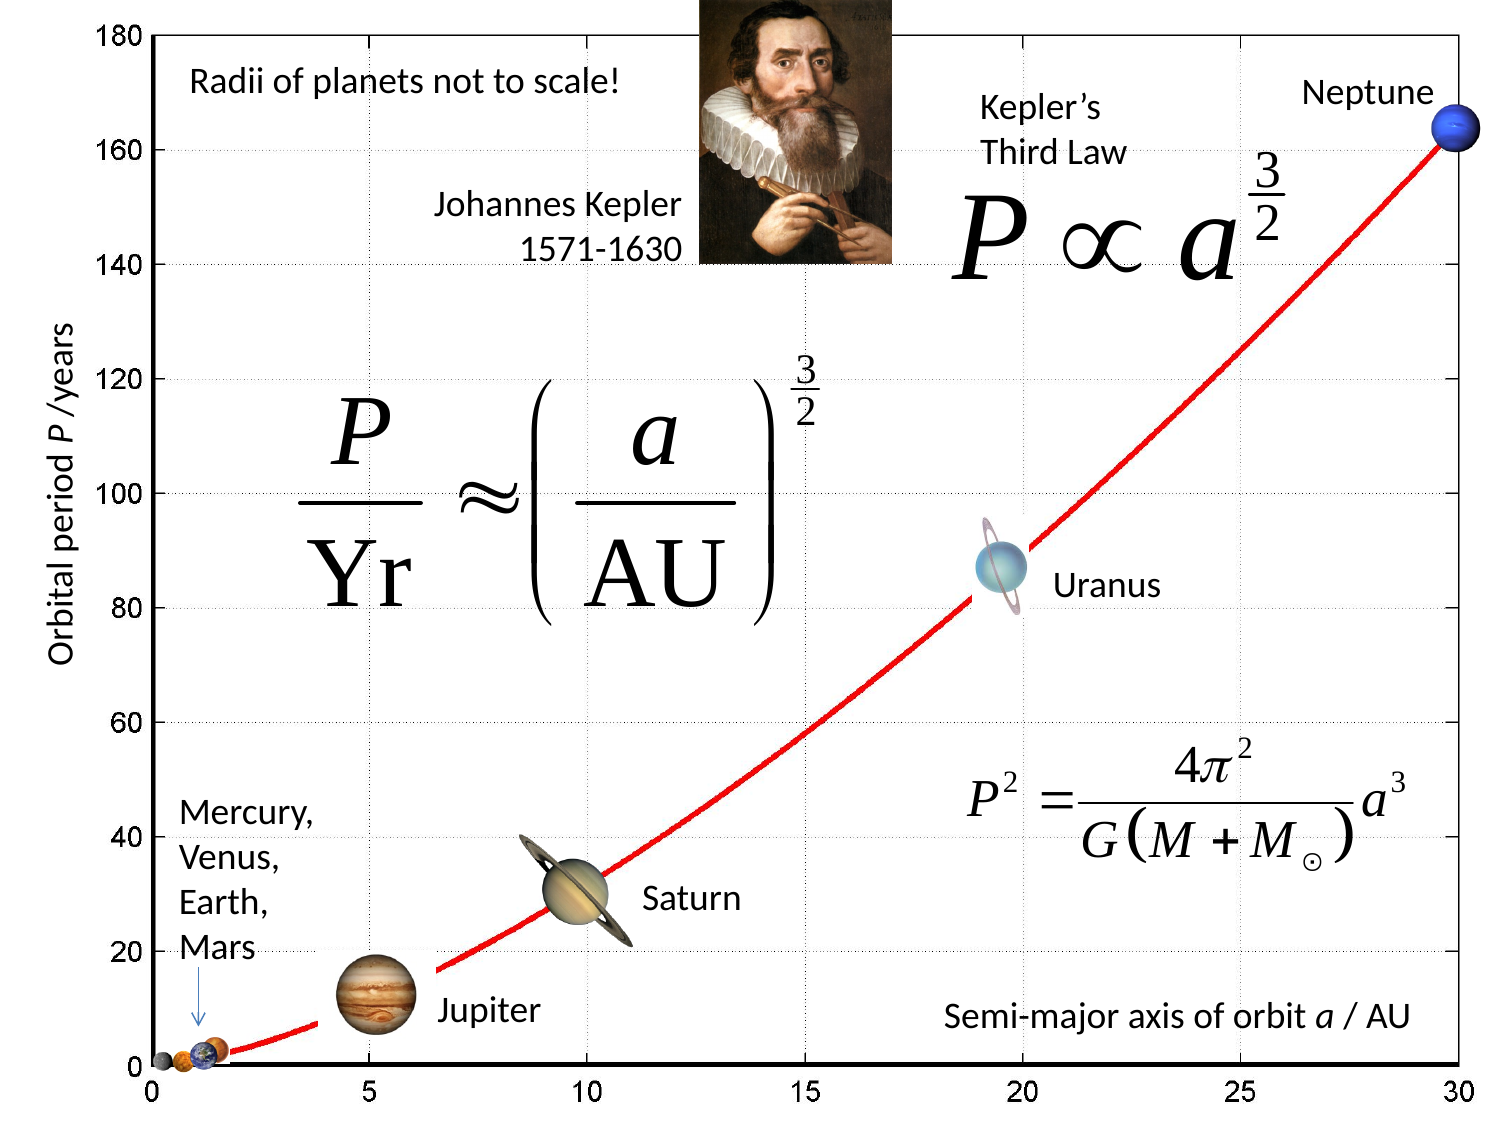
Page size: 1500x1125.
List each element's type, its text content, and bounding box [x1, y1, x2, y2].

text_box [283, 334, 838, 646]
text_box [957, 722, 1416, 892]
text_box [929, 119, 1312, 312]
text_box Orbital period P /years [27, 307, 80, 681]
picture [85, 0, 1500, 1121]
